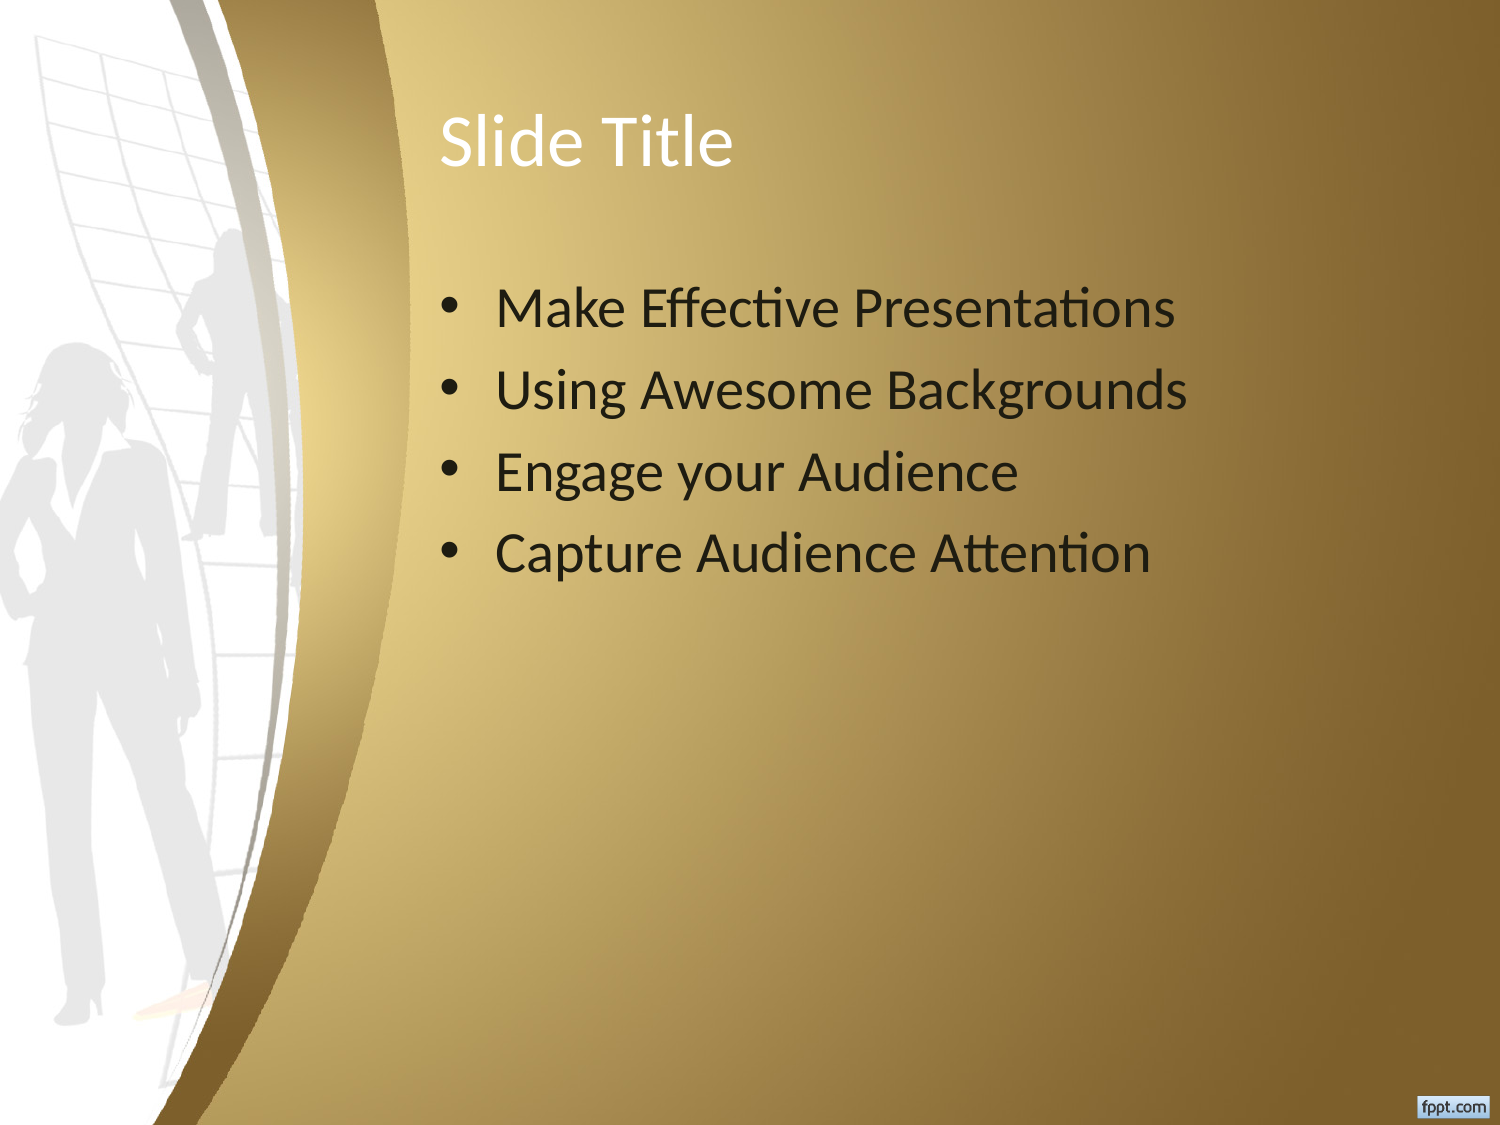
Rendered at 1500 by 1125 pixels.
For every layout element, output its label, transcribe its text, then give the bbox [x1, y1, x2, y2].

list Make Effective Presentations Using Awesome Backgrounds Engage your Audience Capture Audience Attention [424, 261, 1427, 1080]
title Slide Title [424, 61, 1427, 212]
picture [0, 0, 1500, 1125]
